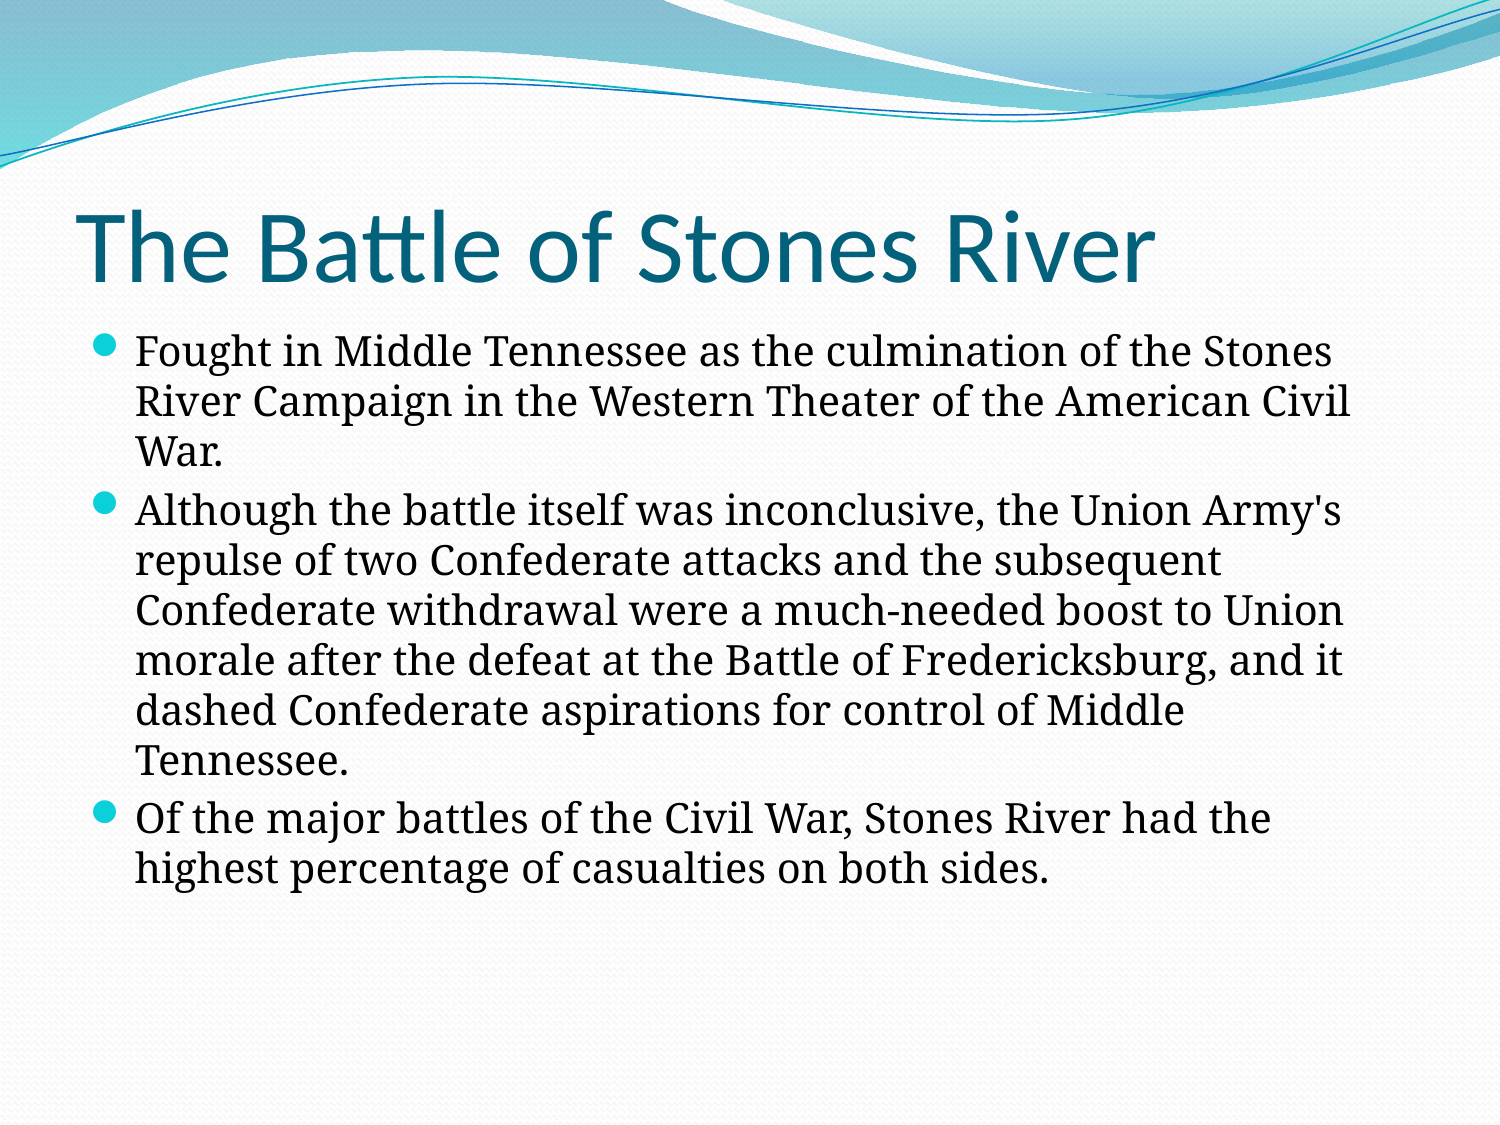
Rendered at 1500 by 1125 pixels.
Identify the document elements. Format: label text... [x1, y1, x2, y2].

title The Battle of Stones River [75, 115, 1425, 303]
list Fought in Middle Tennessee as the culmination of the Stones River Campaign in the Western Theater of the American Civil War. Although the battle itself was inconclusive, the Union Army's repulse of two Confederate attacks and the subsequent Confederate withdrawal were a much-needed boost to Union morale after the defeat at the Battle of Fredericksburg, and it dashed Confederate aspirations for control of Middle Tennessee. Of the major battles of the Civil War, Stones River had the highest percentage of casualties on both sides. [75, 317, 1425, 1038]
